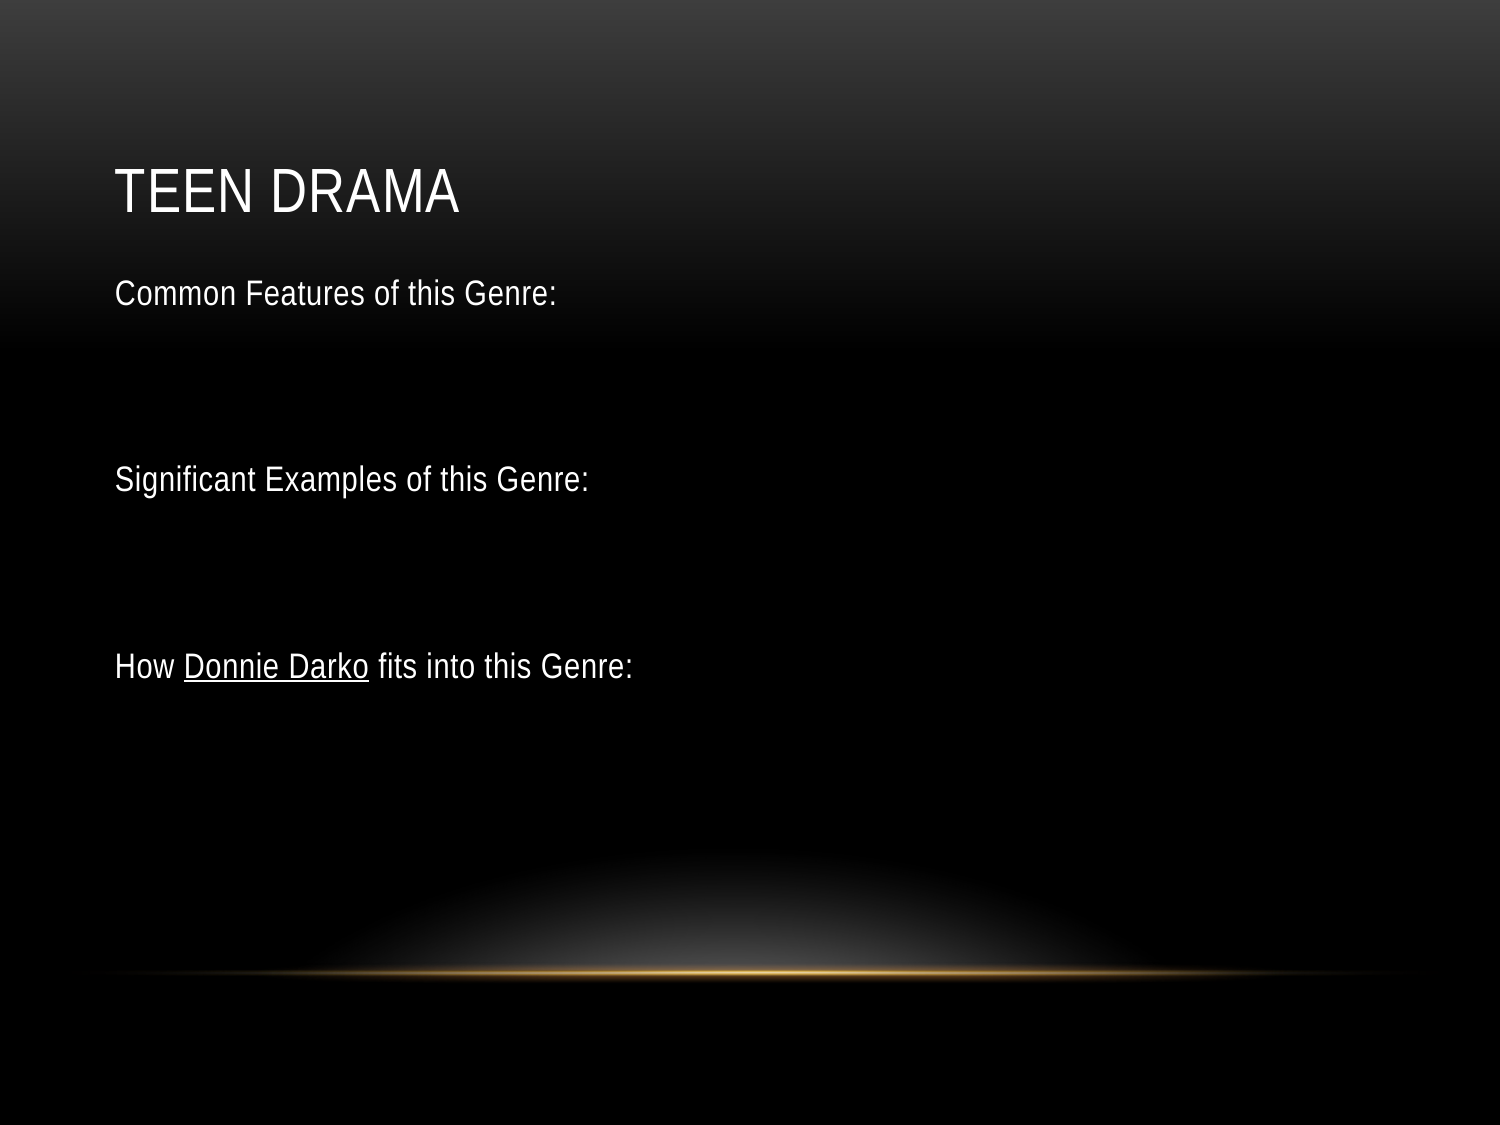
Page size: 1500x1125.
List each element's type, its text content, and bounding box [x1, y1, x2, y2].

title Teen Drama [99, 45, 1400, 233]
list Common Features of this Genre: Significant Examples of this Genre: How Donnie Darko fits into this Genre: [99, 262, 1400, 938]
picture [0, 0, 1500, 1125]
